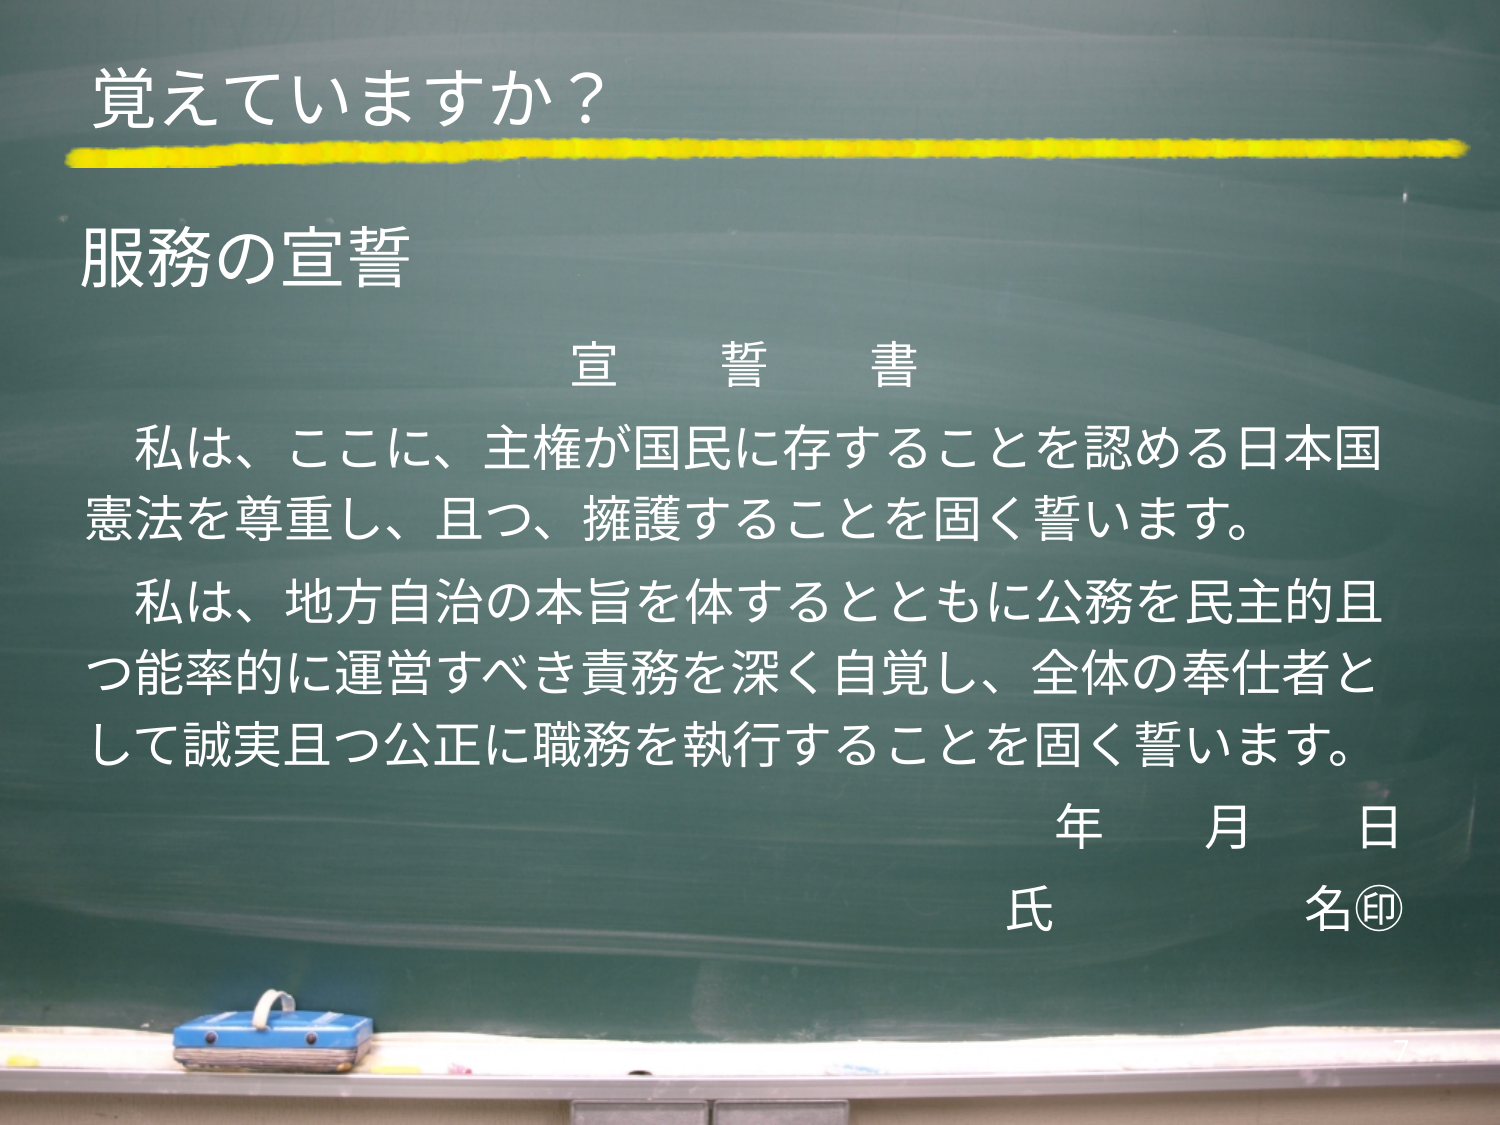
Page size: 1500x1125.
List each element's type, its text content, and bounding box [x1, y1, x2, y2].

slide_number 7 [1074, 1024, 1425, 1103]
title 覚えていますか？ [75, 45, 1425, 149]
text_box 服務の宣誓 [64, 208, 585, 303]
picture [0, 0, 1500, 1125]
list 宣 誓 書 私は、ここに、主権が国民に存することを認める日本国憲法を尊重し、且つ、擁護することを固く誓います。 私は、地方自治の本旨を体するとともに公務を民主的且つ能率的に運営すべき責務を深く自覚し、全体の奉仕者として誠実且つ公正に職務を執行することを固く誓います。 年 月 日 氏 名㊞ [69, 314, 1420, 965]
